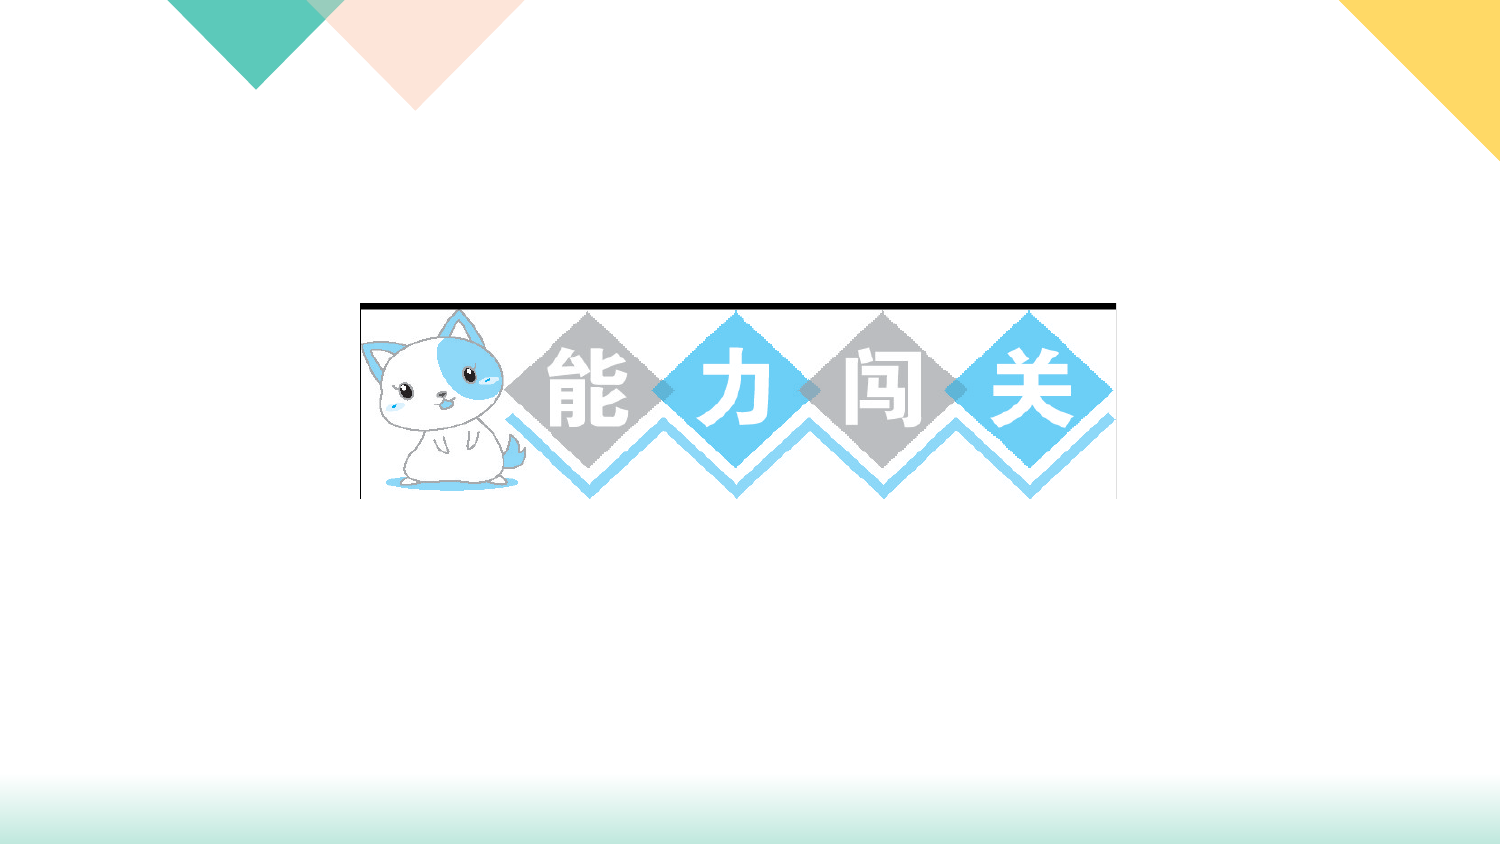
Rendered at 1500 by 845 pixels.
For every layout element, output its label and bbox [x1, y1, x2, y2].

picture [359, 303, 1117, 499]
